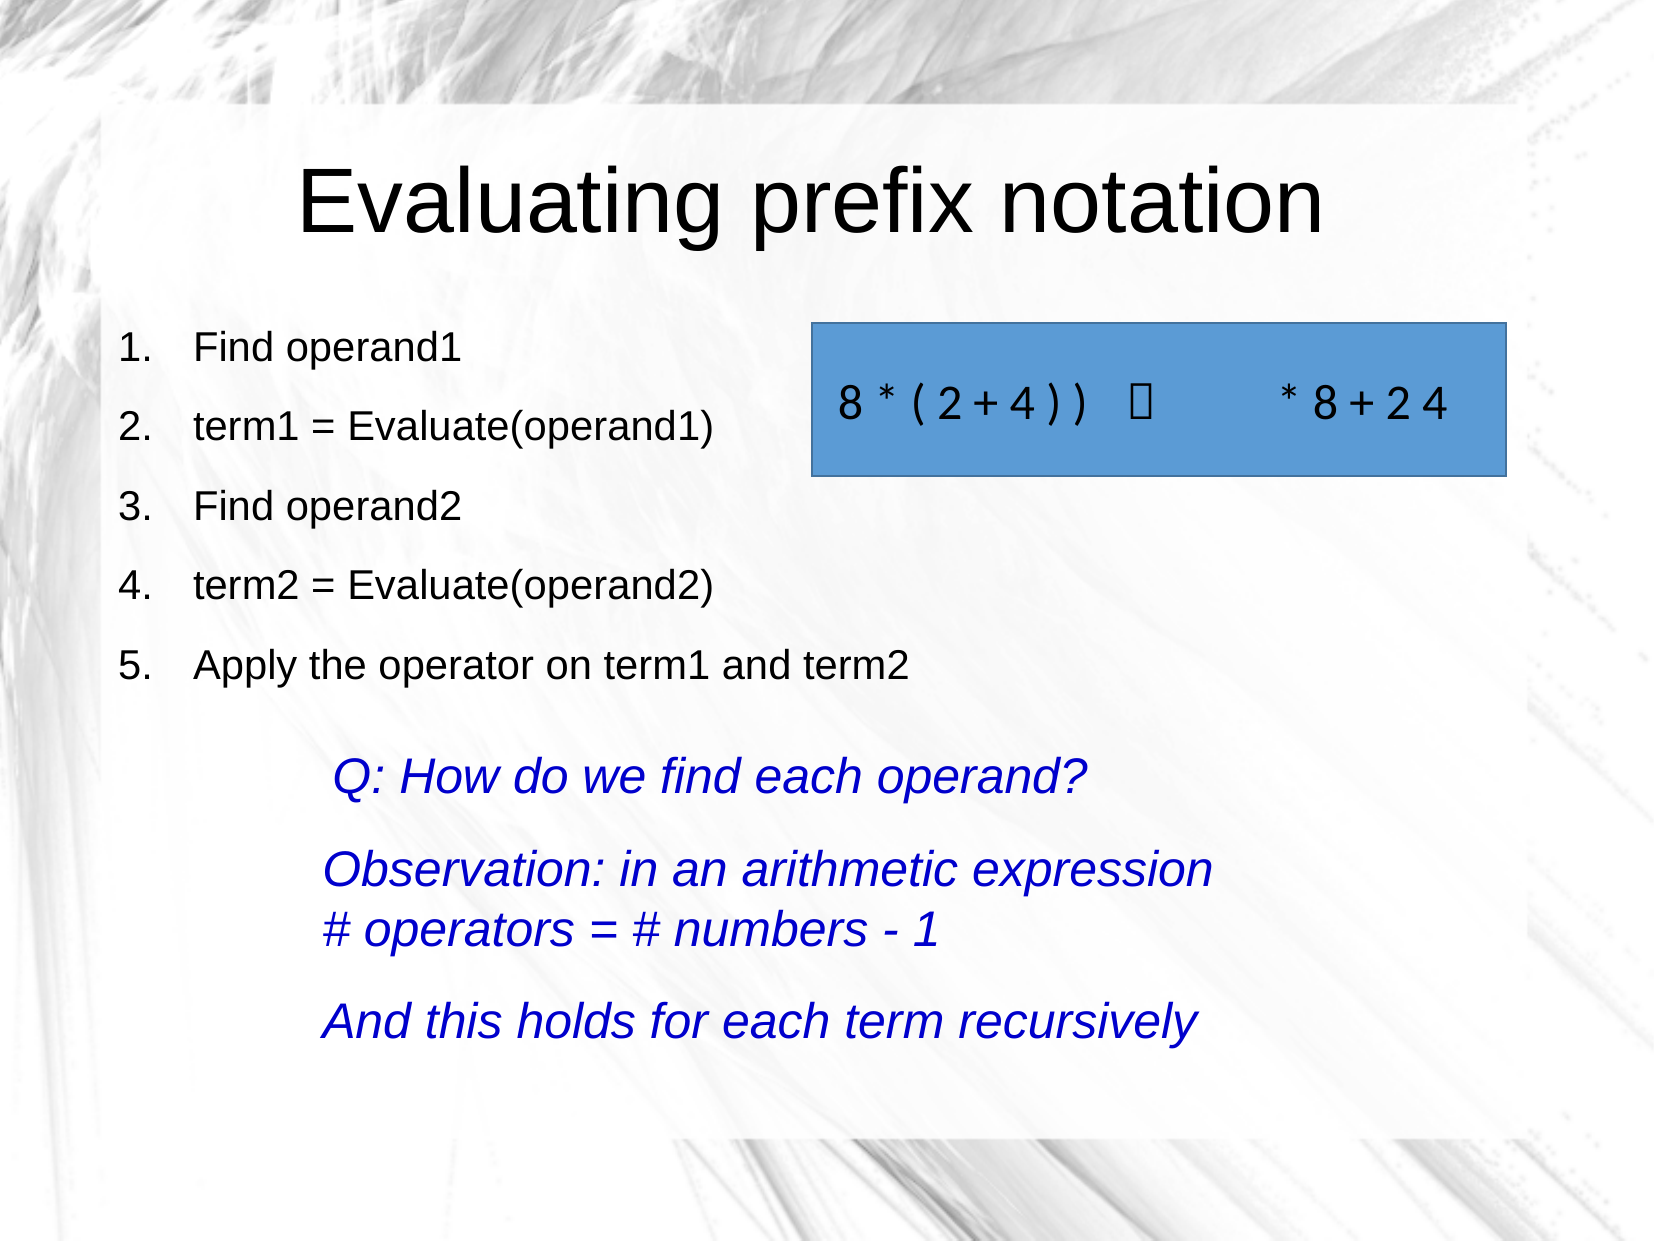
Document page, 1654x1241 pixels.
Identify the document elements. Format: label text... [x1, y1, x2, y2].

picture [0, 0, 1654, 1241]
text_box 8 * ( 2 + 4 ) )  * 8 + 2 4 [811, 322, 1507, 477]
title Evaluating prefix notation [118, 112, 1506, 281]
text_box And this holds for each term recursively [307, 981, 1317, 1057]
text_box Observation: in an arithmetic expression # operators = # numbers - 1 [307, 828, 1317, 964]
list Find operand1 term1 = Evaluate(operand1) Find operand2 term2 = Evaluate(operand2) Apply the operator on term1 and term2 [118, 319, 1571, 1102]
text_box Q: How do we find each operand? [317, 736, 1231, 812]
